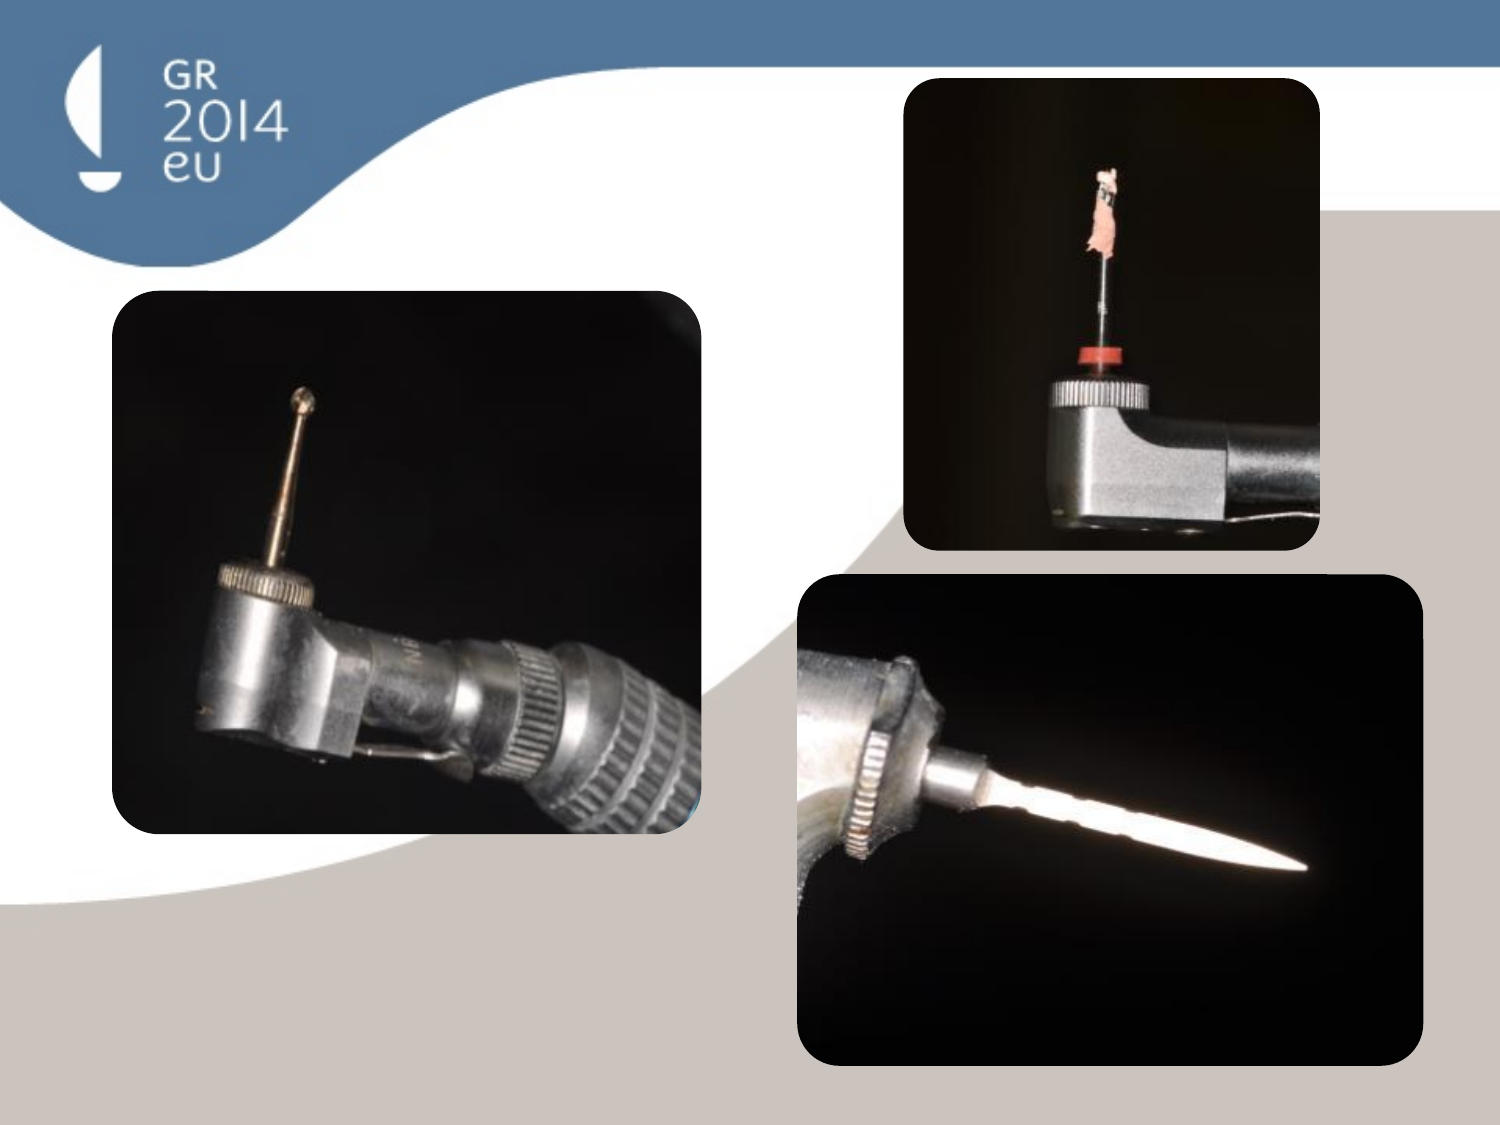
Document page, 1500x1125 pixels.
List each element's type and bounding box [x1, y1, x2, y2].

picture [875, 78, 1349, 551]
picture [796, 573, 1424, 1067]
picture [111, 290, 702, 835]
